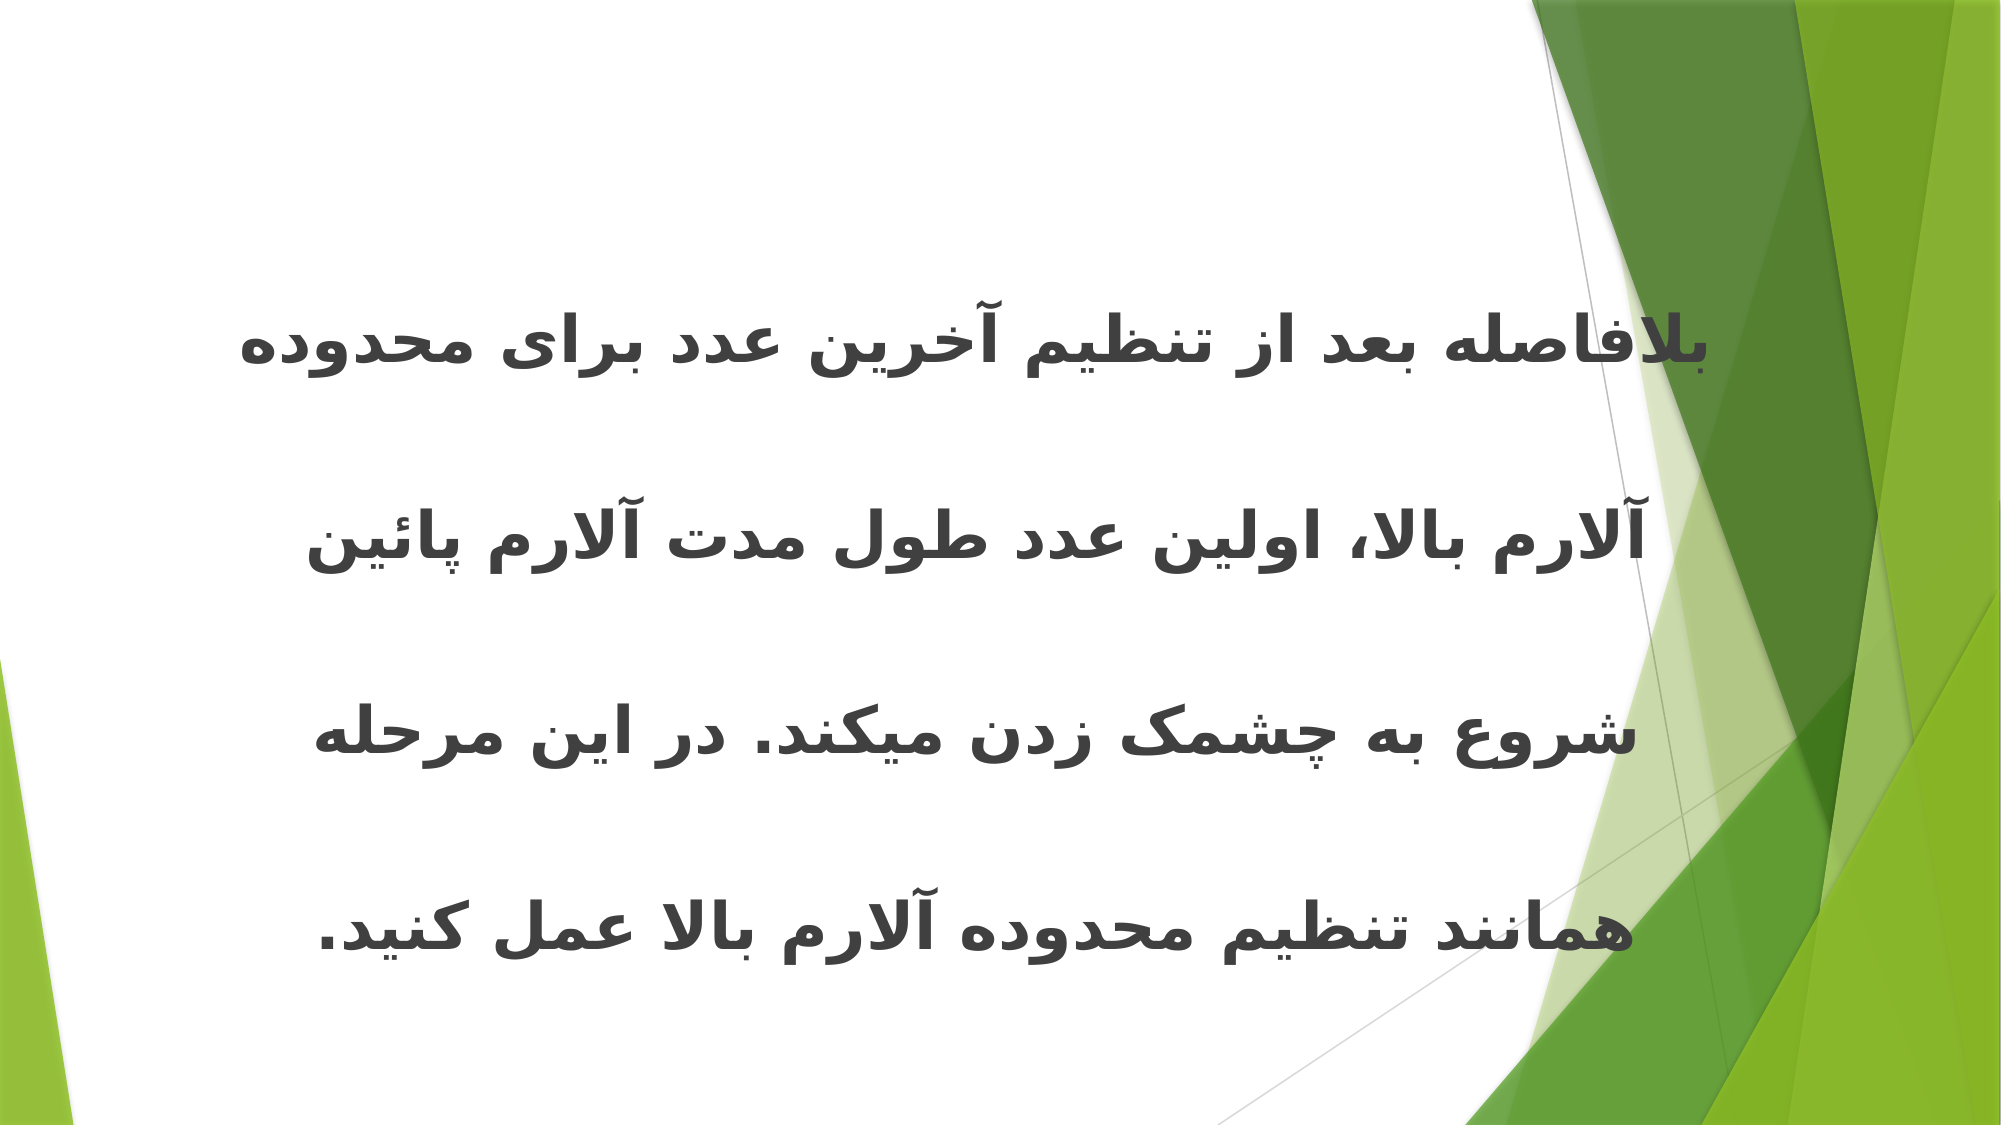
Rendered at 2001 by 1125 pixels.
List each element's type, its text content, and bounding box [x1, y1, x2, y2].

list بلافاصله بعد از تنظیم آخرین عدد برای محدوده آلارم بالا، اولین عدد طول مدت آلارم پائین شروع به چشمک زدن می­کند. در این مرحله همانند تنظیم محدوده آلارم بالا عمل کنید. [207, 172, 1747, 989]
